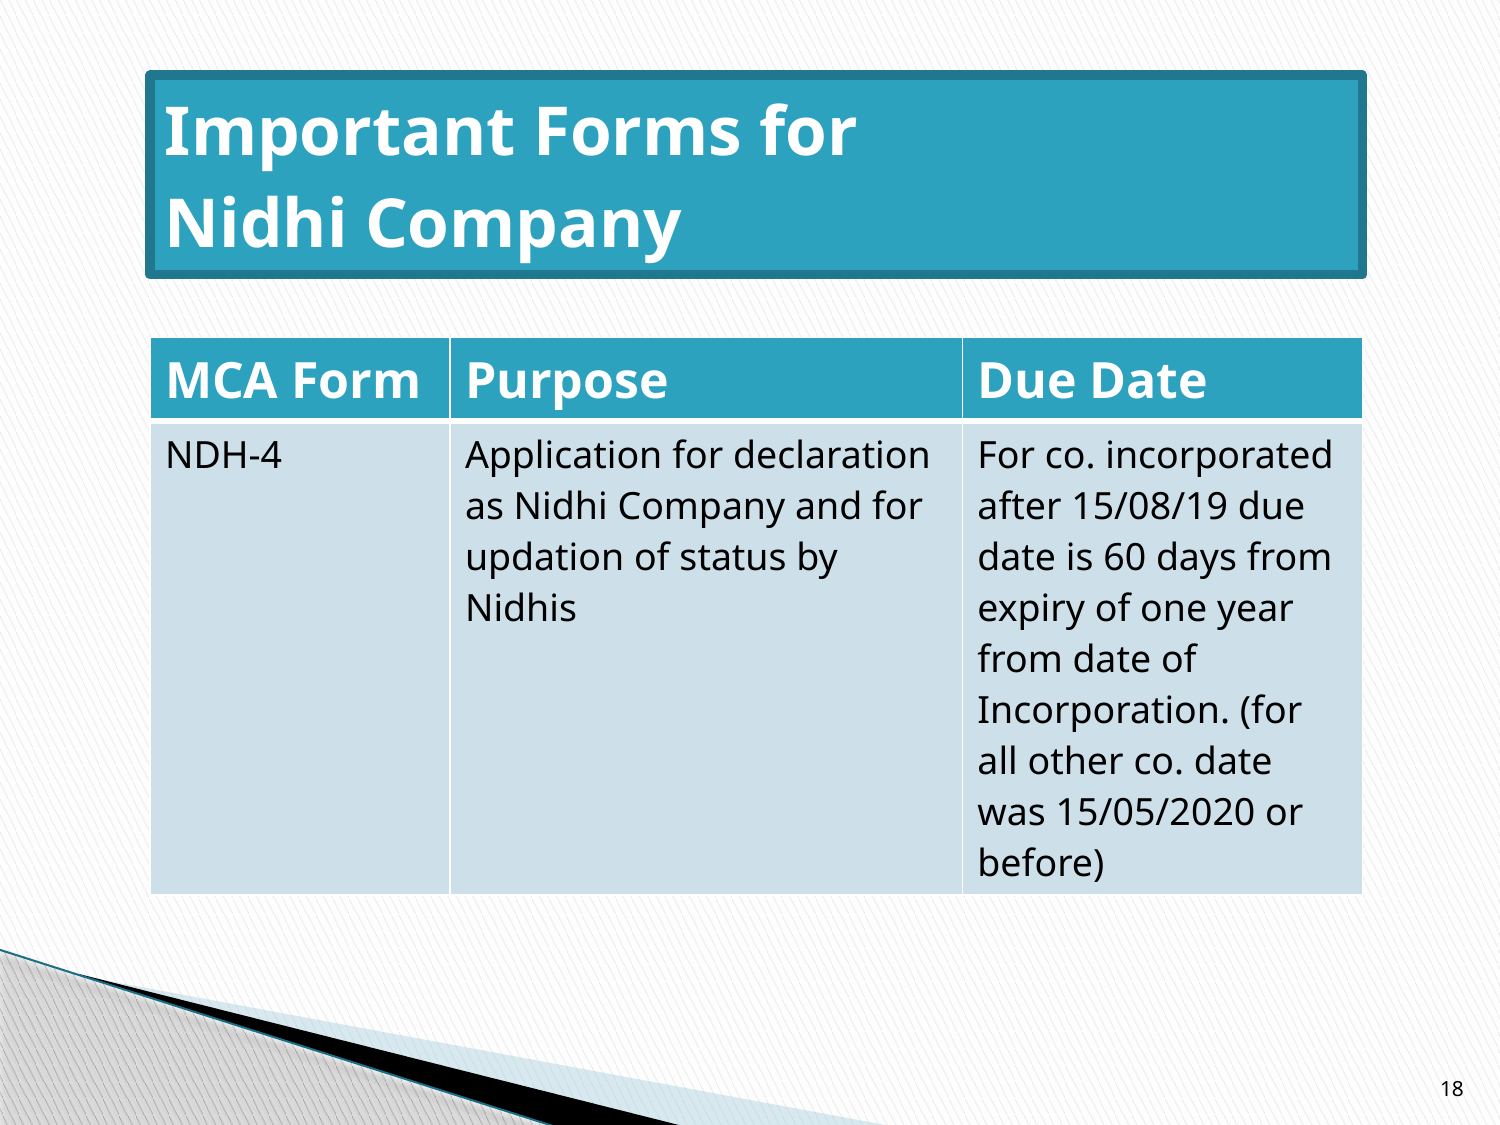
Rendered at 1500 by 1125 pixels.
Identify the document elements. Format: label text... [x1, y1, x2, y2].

table_header MCA Form [151, 338, 449, 418]
table_cell For co. incorporated after 15/08/19 due date is 60 days from expiry of one year from date of Incorporation. (for all other co. date was 15/05/2020 or before) [963, 424, 1362, 894]
table_header Purpose [451, 338, 962, 418]
title Important Forms for Nidhi Company [145, 70, 1367, 279]
table_cell NDH-4 [151, 424, 449, 894]
table_header Due Date [963, 338, 1362, 418]
slide_number 18 [1418, 1051, 1479, 1112]
table_cell Application for declaration as Nidhi Company and for updation of status by Nidhis [451, 424, 962, 894]
